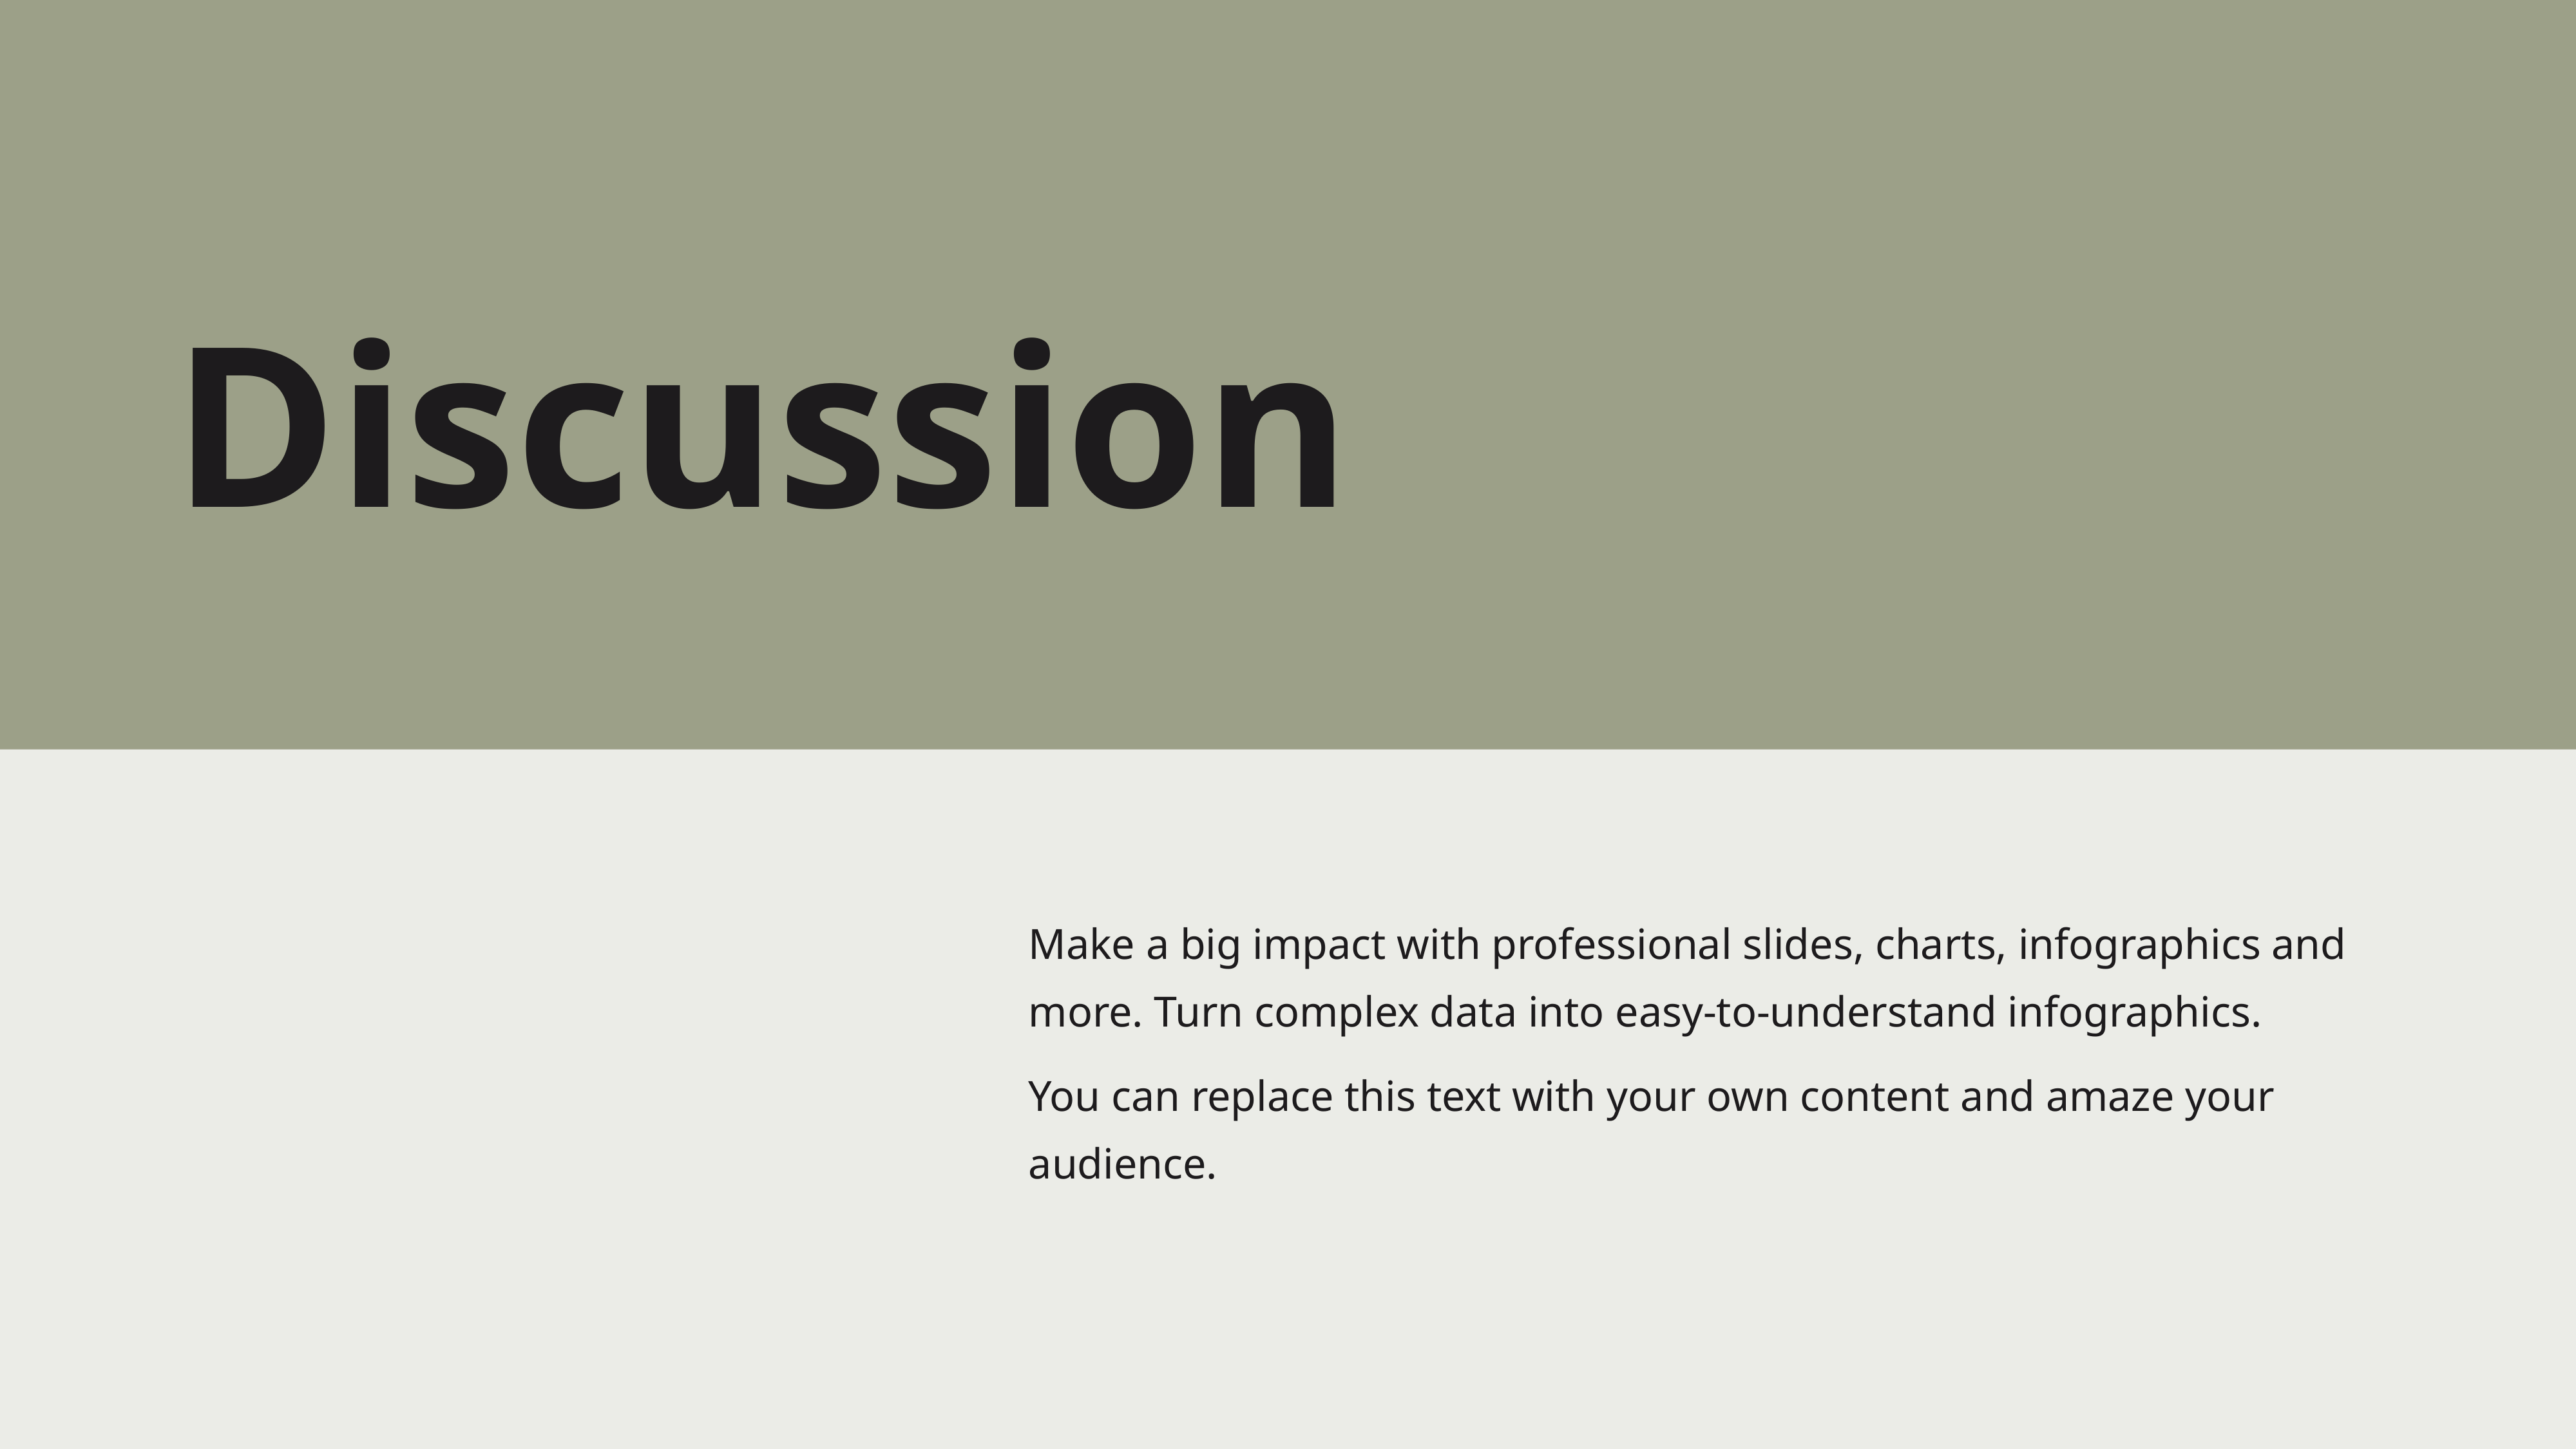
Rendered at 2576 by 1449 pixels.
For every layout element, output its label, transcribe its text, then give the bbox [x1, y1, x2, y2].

text_box [0, 0, 2576, 750]
text_box Make a big impact with professional slides, charts, infographics and more. Turn complex data into easy-to-understand infographics. You can replace this text with your own content and amaze your audience. [1019, 895, 2416, 1192]
text_box Discussion [163, 252, 1541, 556]
